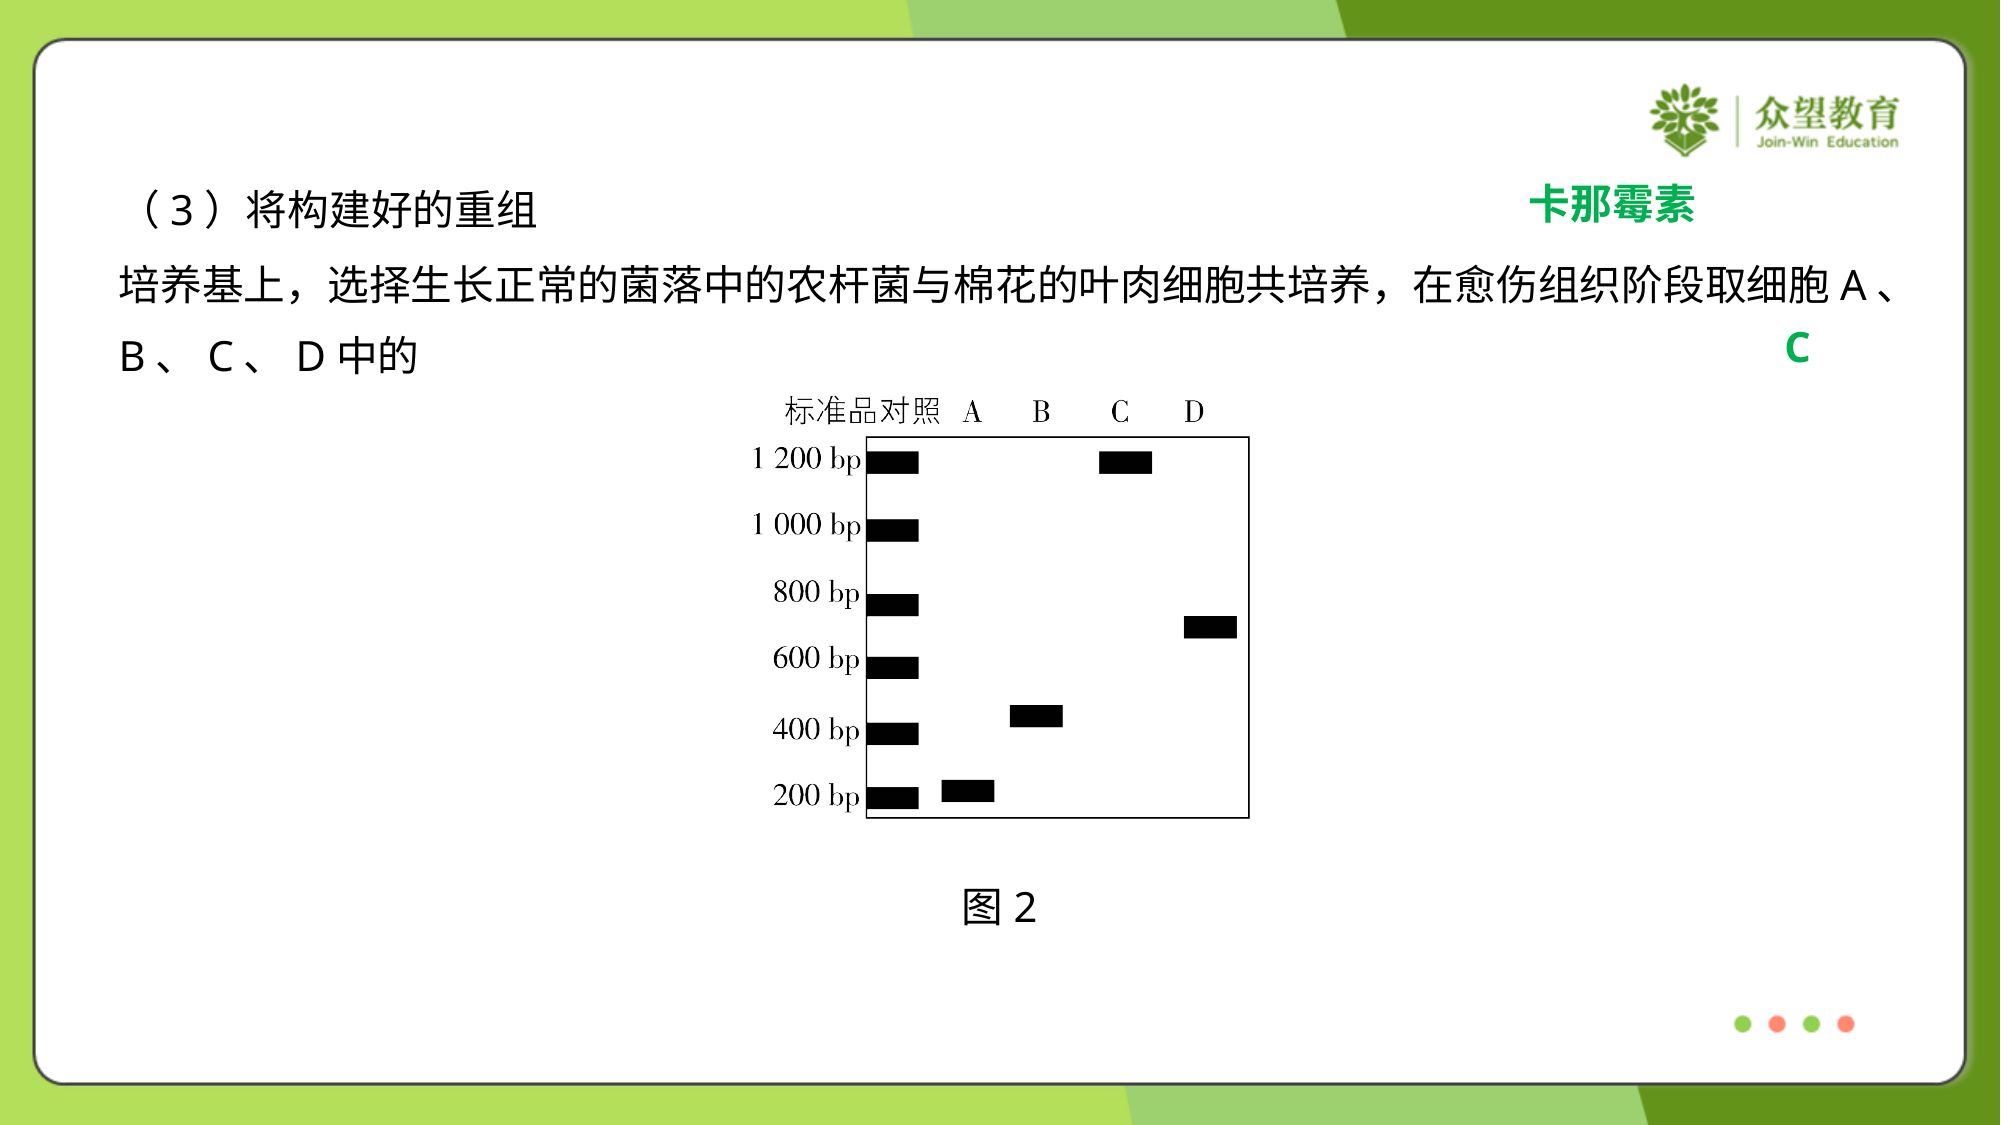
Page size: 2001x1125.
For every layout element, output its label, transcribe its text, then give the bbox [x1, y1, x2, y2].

text_box 图2 [962, 858, 1038, 992]
picture [0, 0, 2000, 1125]
text_box 卡那霉素 [1513, 152, 1711, 220]
text_box C [1768, 299, 1827, 364]
